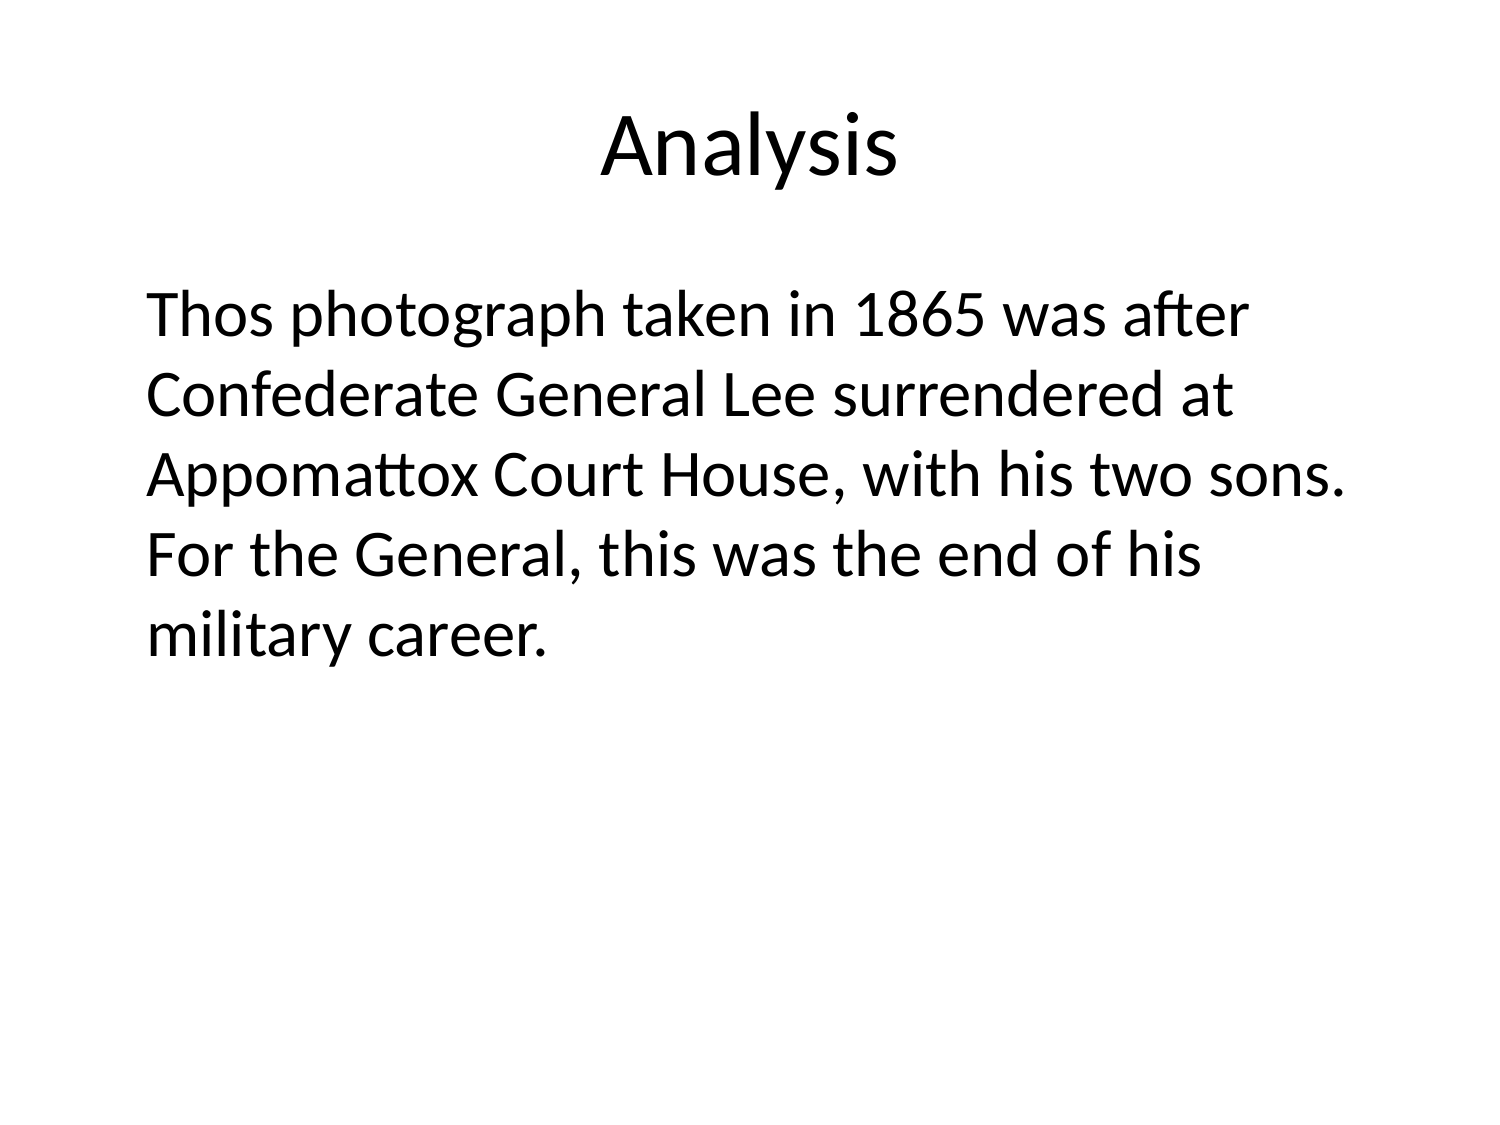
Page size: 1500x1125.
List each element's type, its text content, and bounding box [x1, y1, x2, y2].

title Analysis [75, 45, 1425, 233]
list Thos photograph taken in 1865 was after Confederate General Lee surrendered at Appomattox Court House, with his two sons. For the General, this was the end of his military career. [75, 262, 1425, 1005]
